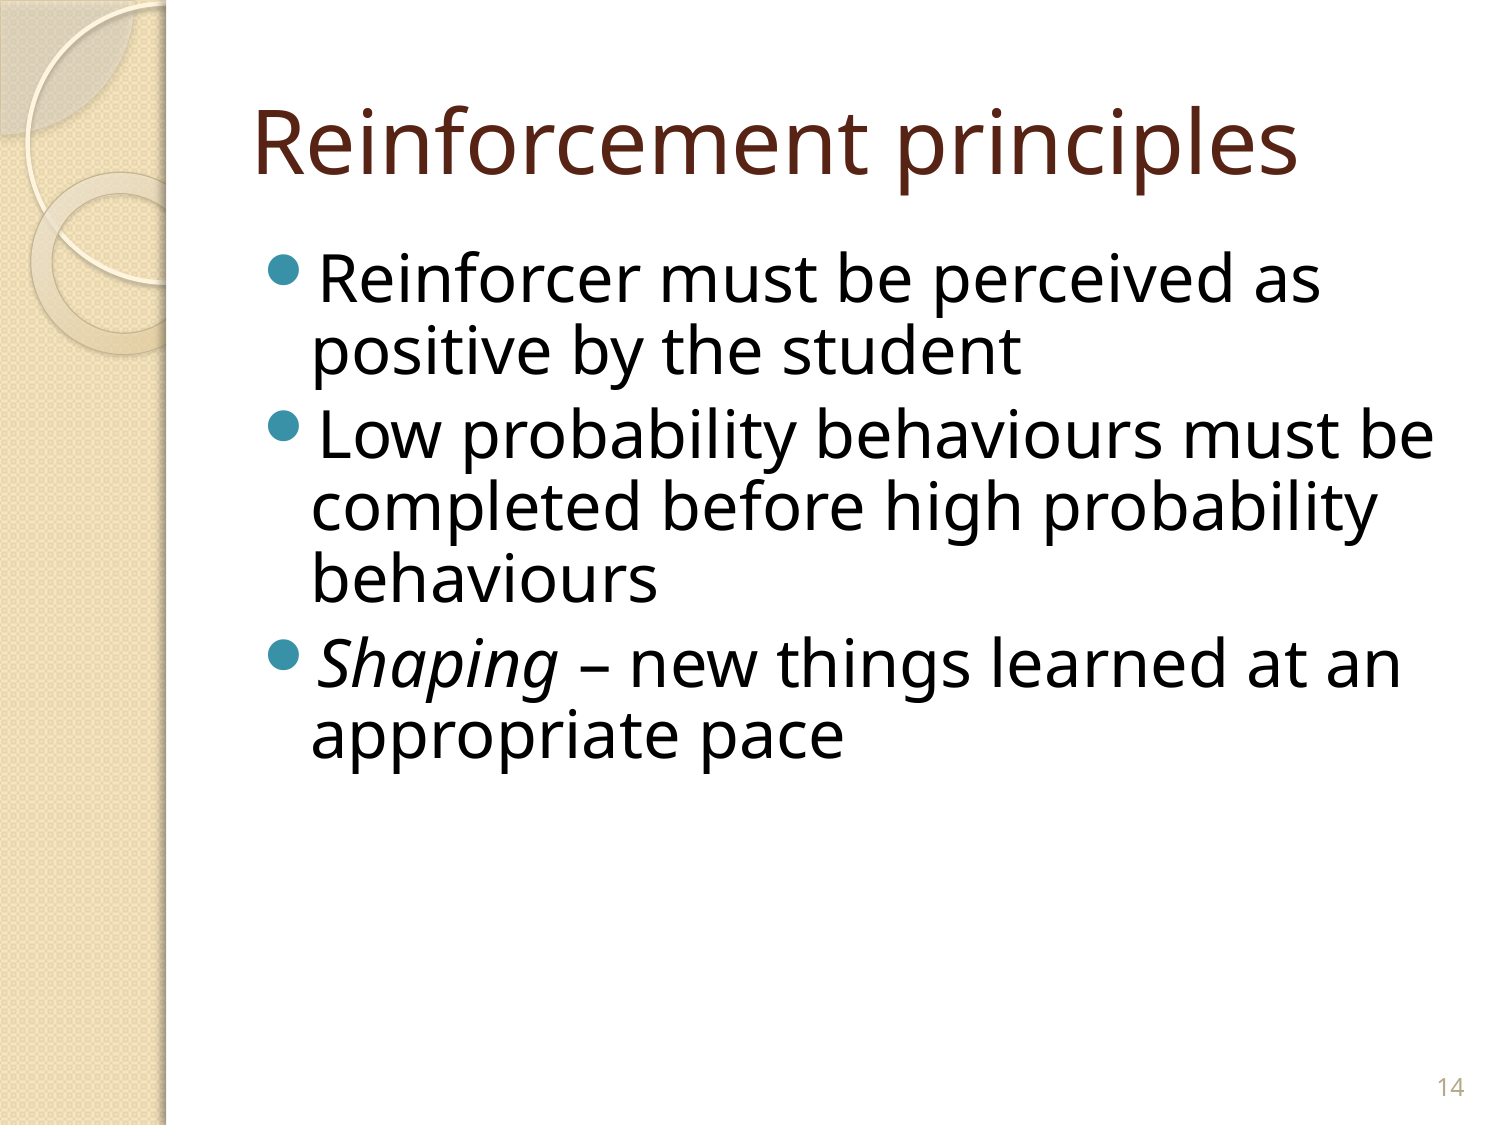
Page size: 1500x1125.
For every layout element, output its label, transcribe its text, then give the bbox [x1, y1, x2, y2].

title Reinforcement principles [235, 45, 1466, 233]
list Reinforcer must be perceived as positive by the student Low probability behaviours must be completed before high probability behaviours Shaping – new things learned at an appropriate pace [235, 237, 1466, 1025]
slide_number 14 [1413, 1034, 1488, 1113]
